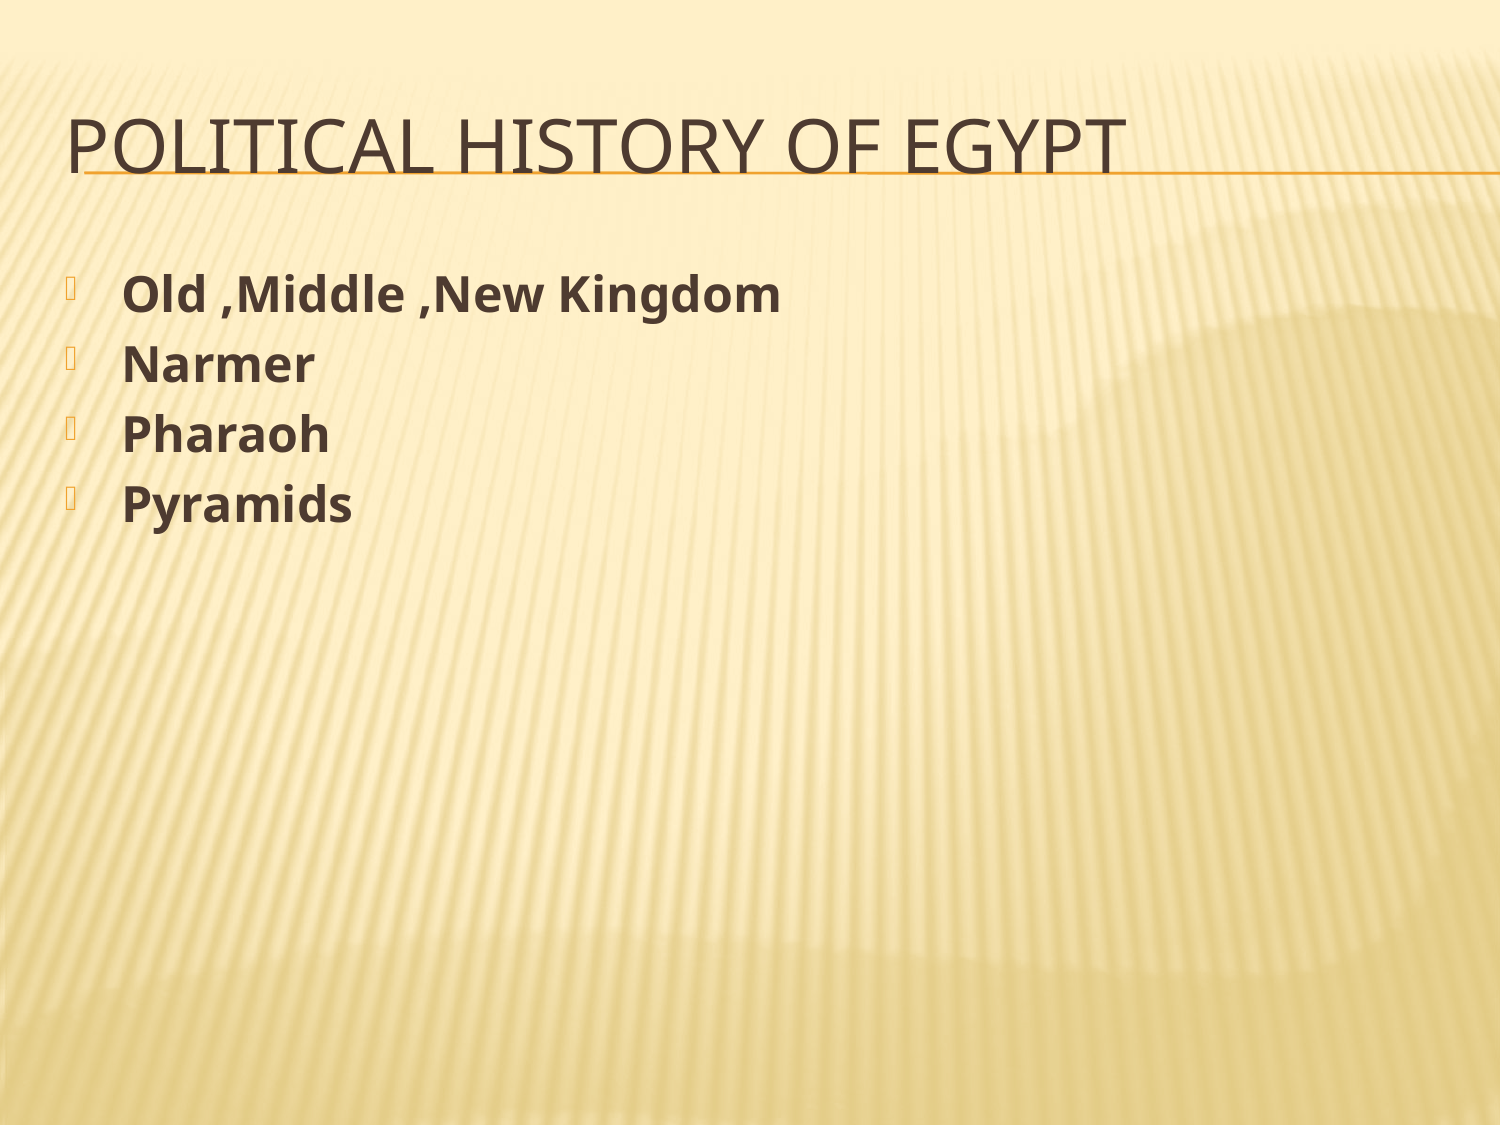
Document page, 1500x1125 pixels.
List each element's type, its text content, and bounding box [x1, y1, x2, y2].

list Old ,Middle ,New Kingdom Narmer Pharaoh Pyramids [50, 254, 1475, 998]
title Political History of egypt [50, 75, 1475, 213]
